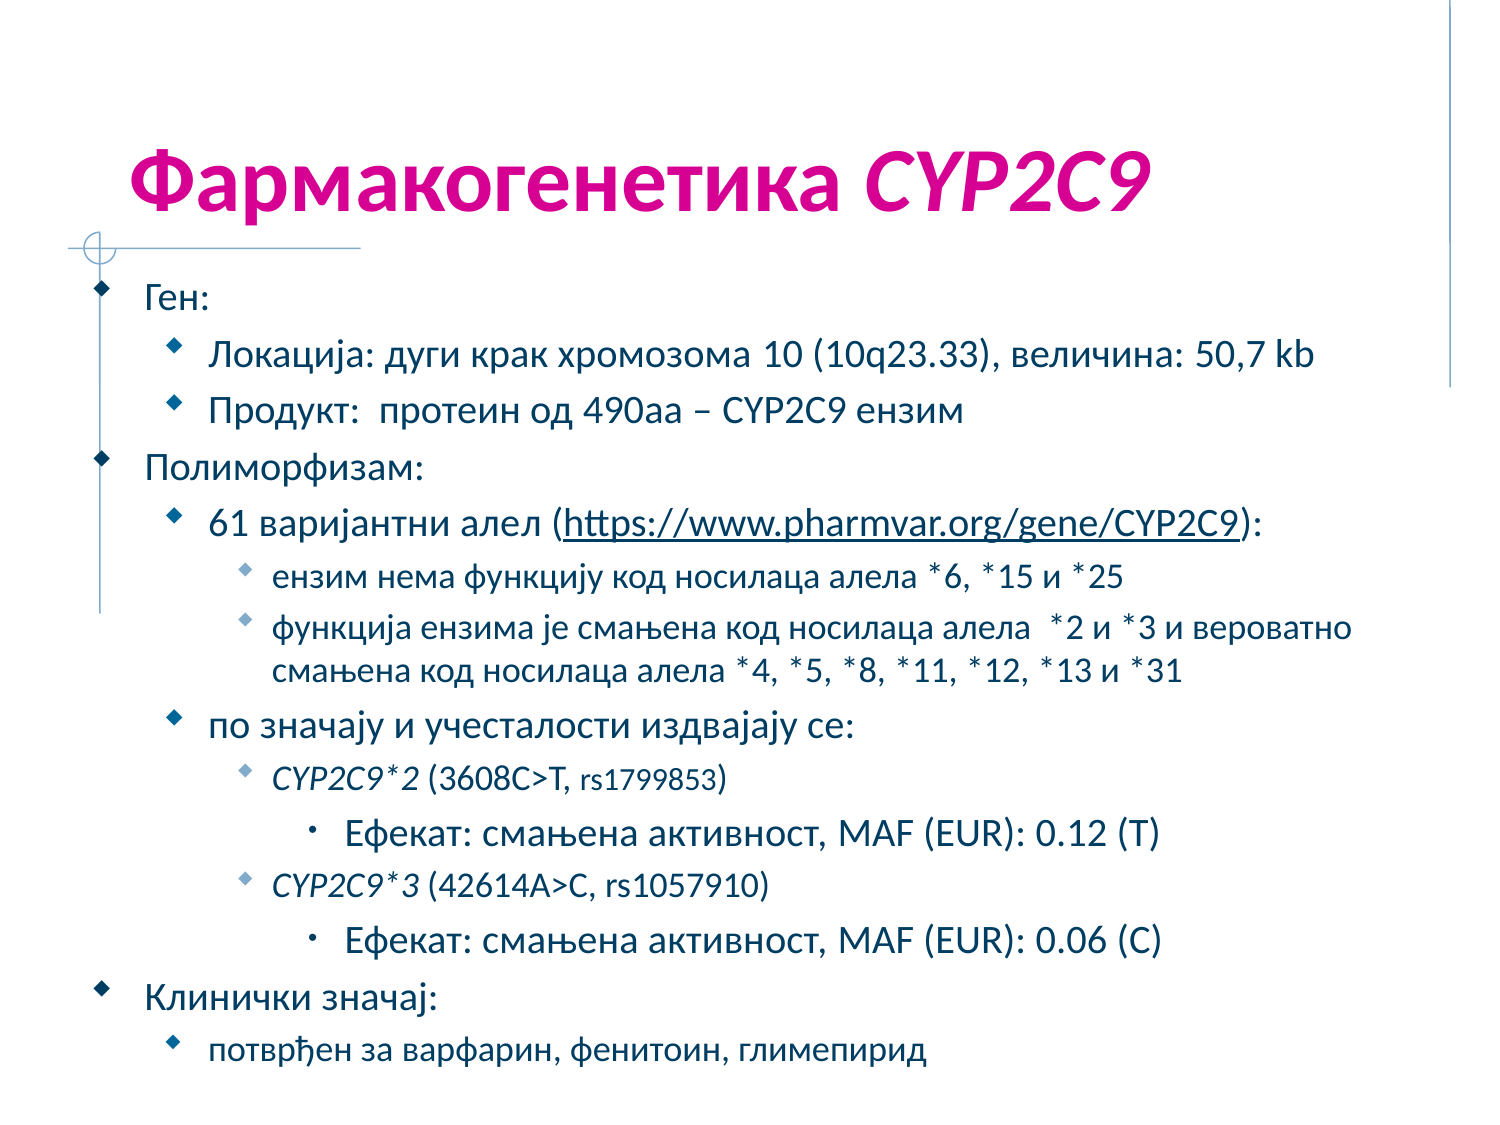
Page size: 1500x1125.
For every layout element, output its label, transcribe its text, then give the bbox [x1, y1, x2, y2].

title Фармакогенетика CYP2C9 [113, 49, 1436, 238]
list Ген: Локација: дуги крак хромозома 10 (10q23.33), величина: 50,7 kb Продукт: протеин од 490аа – CYP2C9 ензим Полиморфизам: 61 варијантни алел (https://www.pharmvar.org/gene/CYP2C9): ензим нема функцију код носилаца алела *6, *15 и *25 функција ензима је смањена код носилаца алела *2 и *3 и вероватно смањена код носилаца алела *4, *5, *8, *11, *12, *13 и *31 по значају и учесталости издвајају се: CYP2C9*2 (3608C>T, rs1799853) Ефекат: смањена активност, MAF (EUR): 0.12 (T) CYP2C9*3 (42614A>C, rs1057910) Ефекат: смањена активност, MAF (EUR): 0.06 (С) Клинички значај: потврђен за варфарин, фенитоин, глимепирид [74, 262, 1500, 1083]
